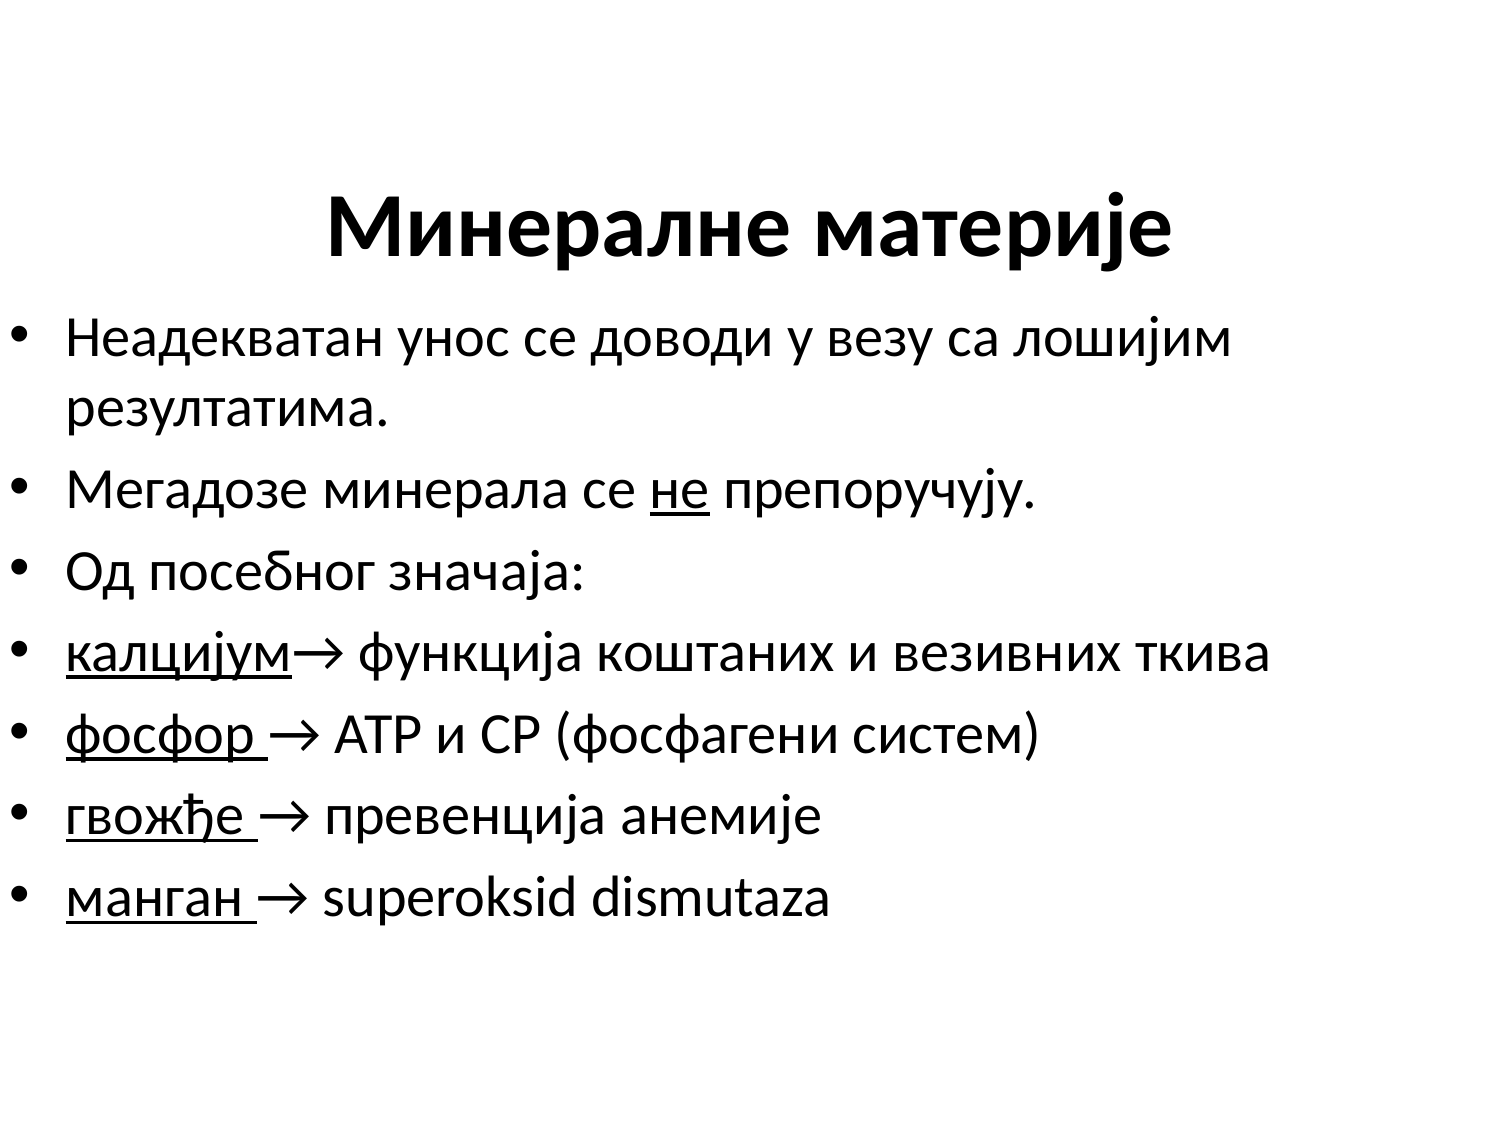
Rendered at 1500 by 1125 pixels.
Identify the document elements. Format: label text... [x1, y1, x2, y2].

list Неадекватан унос се доводи у везу са лошијим резултатима. Мегадозе минерала се не препоручују. Од посебног значаја: калцијум→ функција коштаних и везивних ткива фосфор → АТP и CP (фосфагени систем) гвожђе → превенција анемије манган → superoksid dismutaza [0, 290, 1495, 1125]
title Минералне материје [0, 113, 1500, 326]
